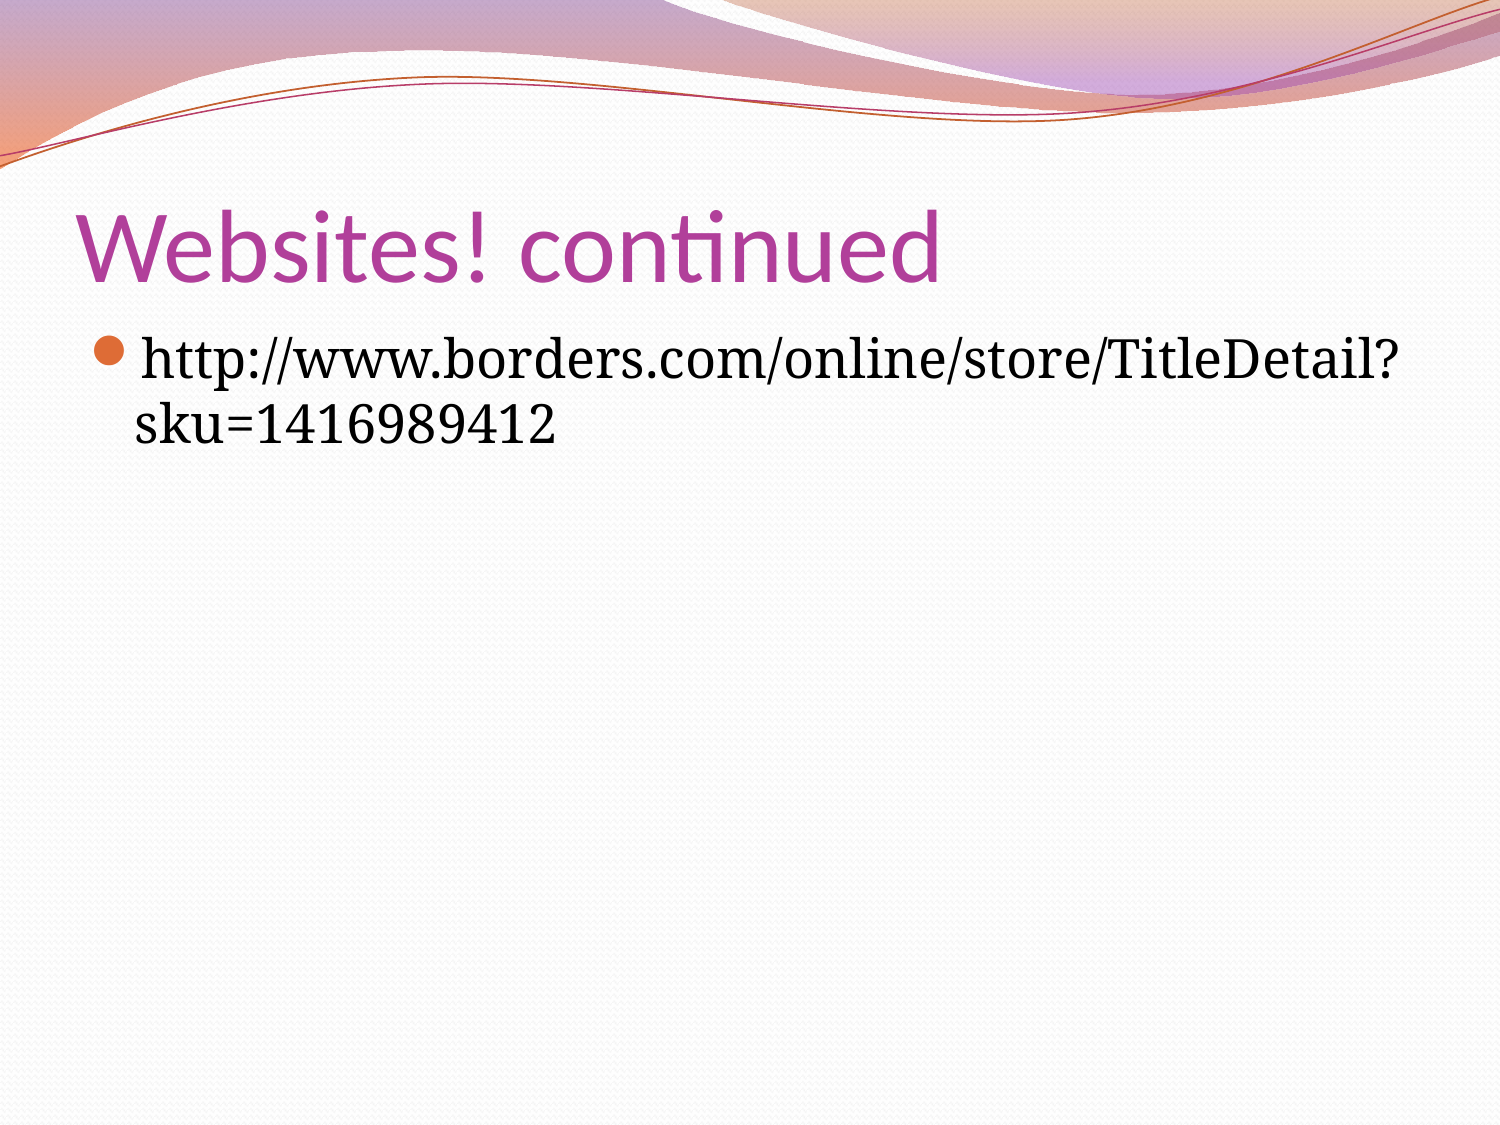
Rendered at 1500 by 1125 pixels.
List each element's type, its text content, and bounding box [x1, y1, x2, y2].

list http://www.borders.com/online/store/TitleDetail?sku=1416989412 [75, 317, 1425, 1038]
title Websites! continued [75, 115, 1425, 303]
